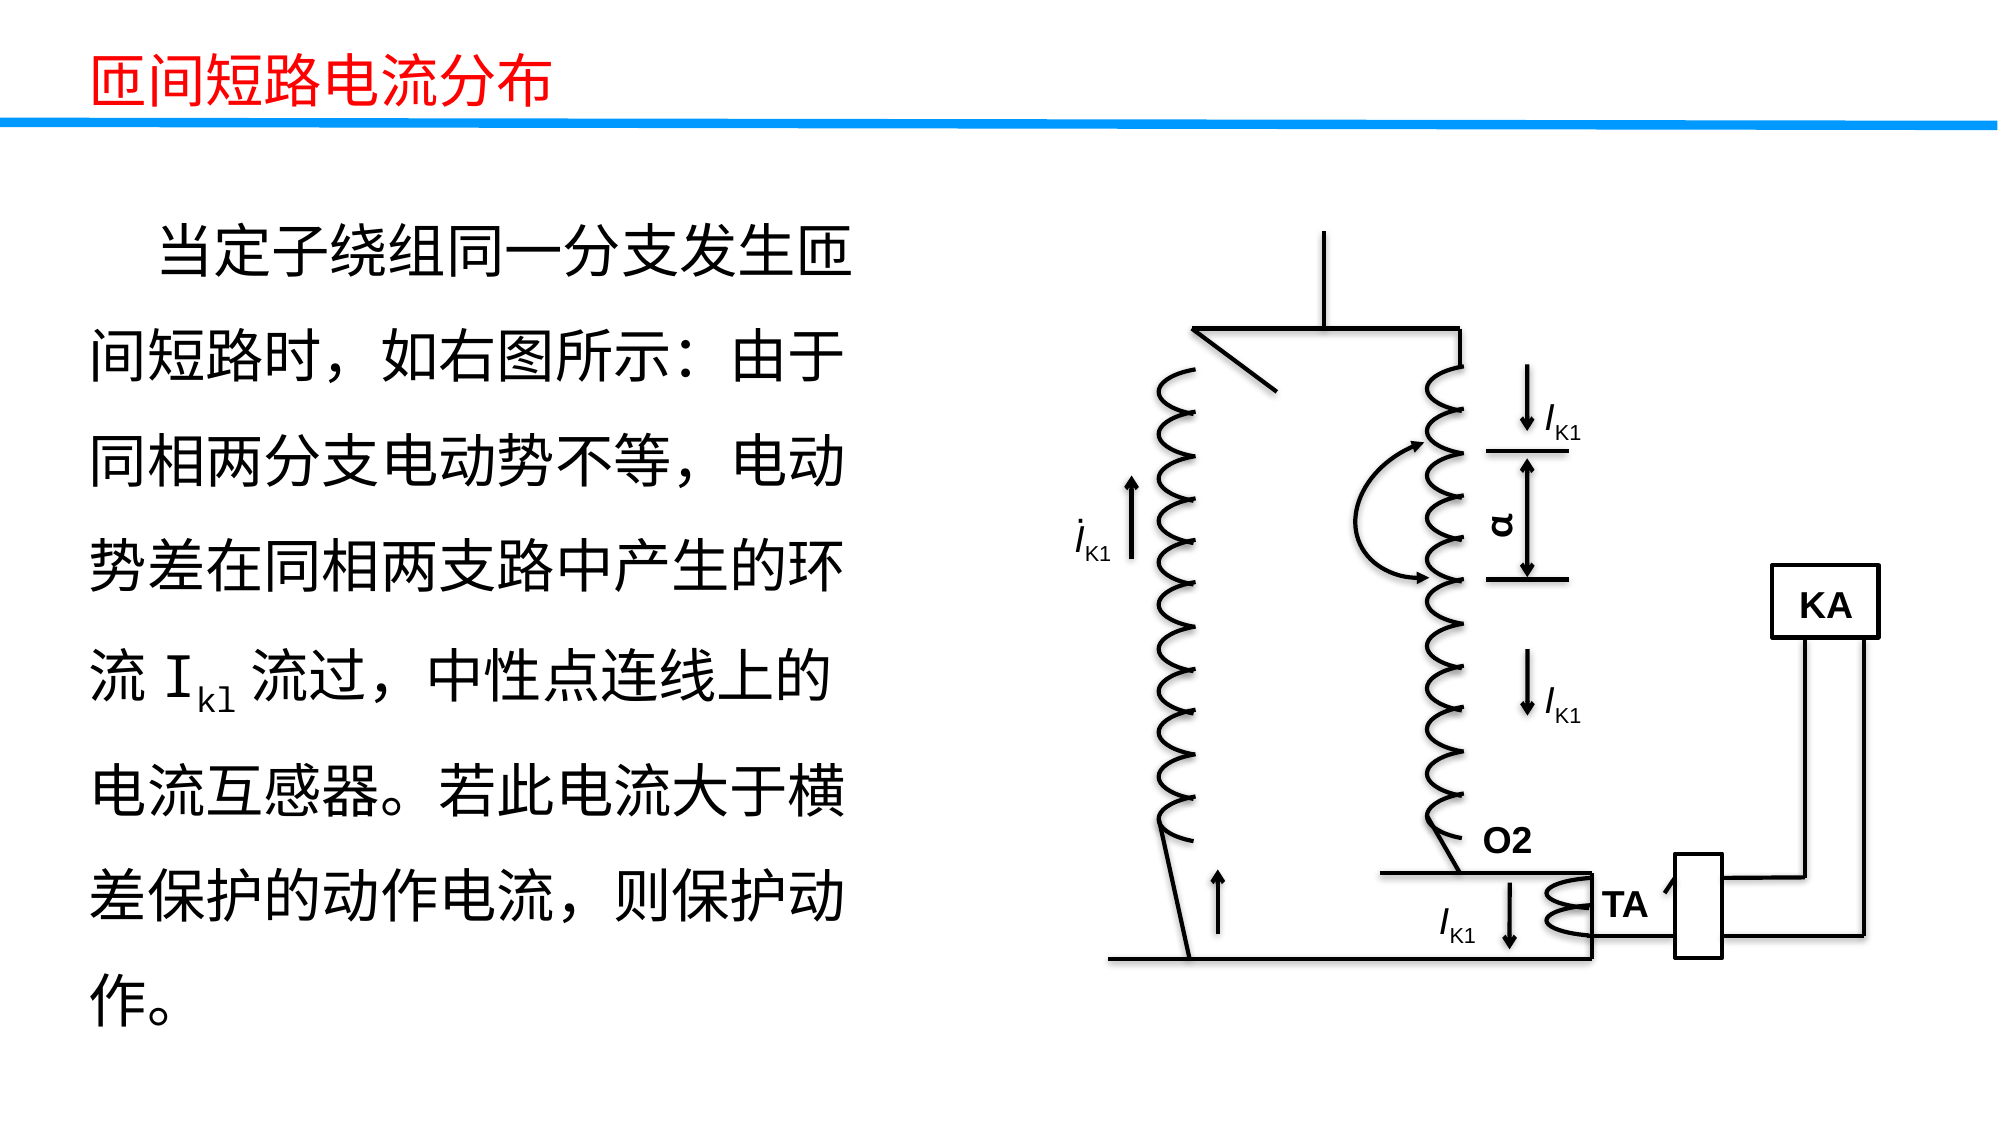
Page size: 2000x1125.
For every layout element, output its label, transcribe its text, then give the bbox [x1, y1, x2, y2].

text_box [1059, 230, 1879, 960]
text_box 当定子绕组同一分支发生匝间短路时，如右图所示：由于同相两分支电动势不等，电动势差在同相两支路中产生的环流Ikl流过，中性点连线上的电流互感器。若此电流大于横差保护的动作电流，则保护动作。 [74, 172, 893, 1041]
text_box 匝间短路电流分布 [74, 37, 662, 121]
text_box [0, 122, 1998, 126]
